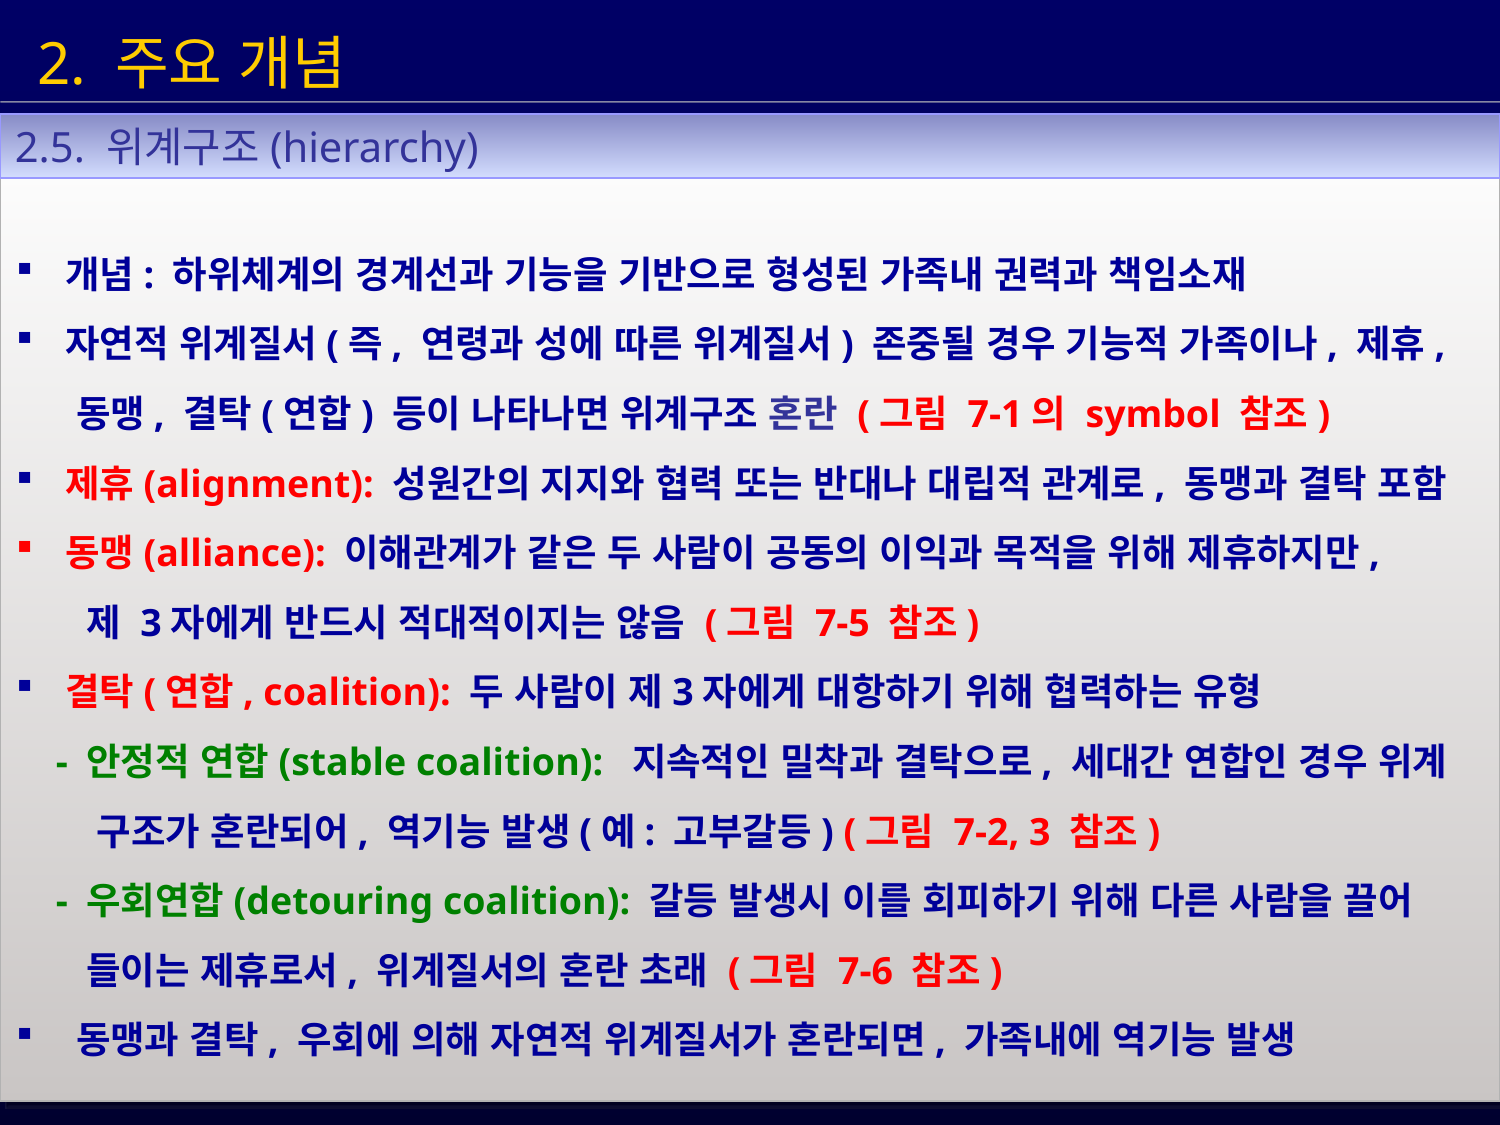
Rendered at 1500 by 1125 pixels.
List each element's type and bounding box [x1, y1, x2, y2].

text_box [0, 18, 1500, 1102]
